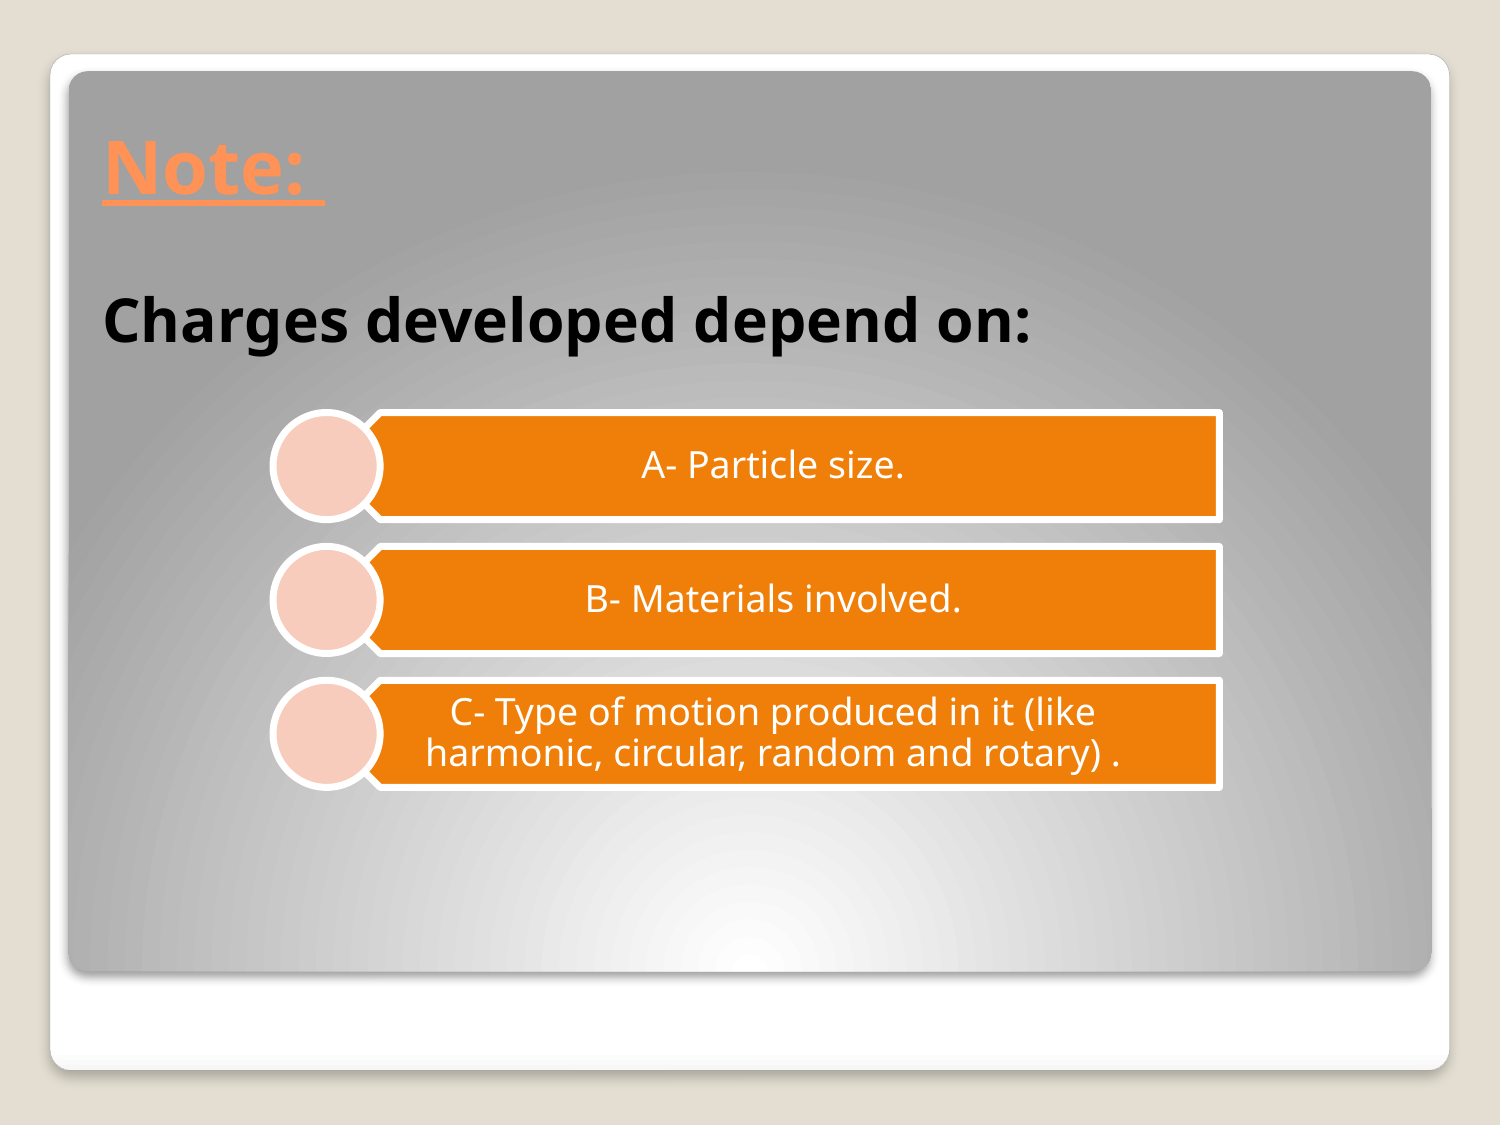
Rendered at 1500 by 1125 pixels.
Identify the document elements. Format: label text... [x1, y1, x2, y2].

title Note: Charges developed depend on: [87, 112, 1430, 363]
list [74, 412, 1418, 788]
